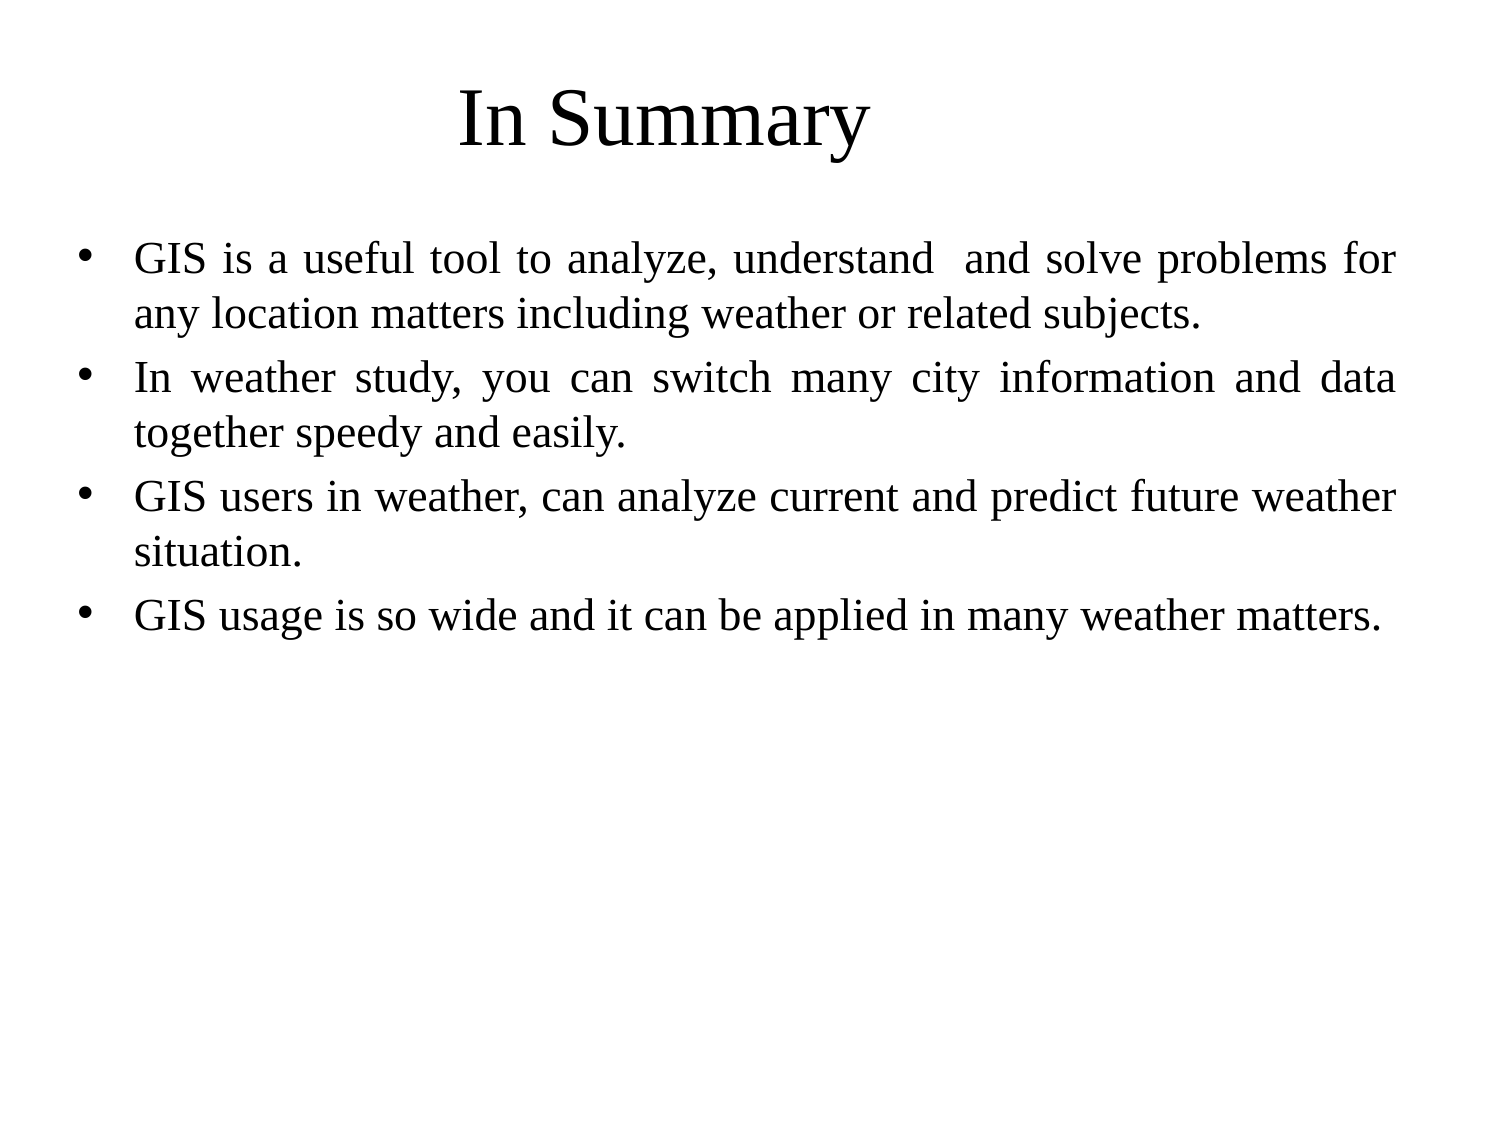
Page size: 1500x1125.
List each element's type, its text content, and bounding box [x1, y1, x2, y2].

title In Summary [37, 50, 1313, 175]
list GIS is a useful tool to analyze, understand and solve problems for any location matters including weather or related subjects. In weather study, you can switch many city information and data together speedy and easily. GIS users in weather, can analyze current and predict future weather situation. GIS usage is so wide and it can be applied in many weather matters. [62, 219, 1413, 925]
